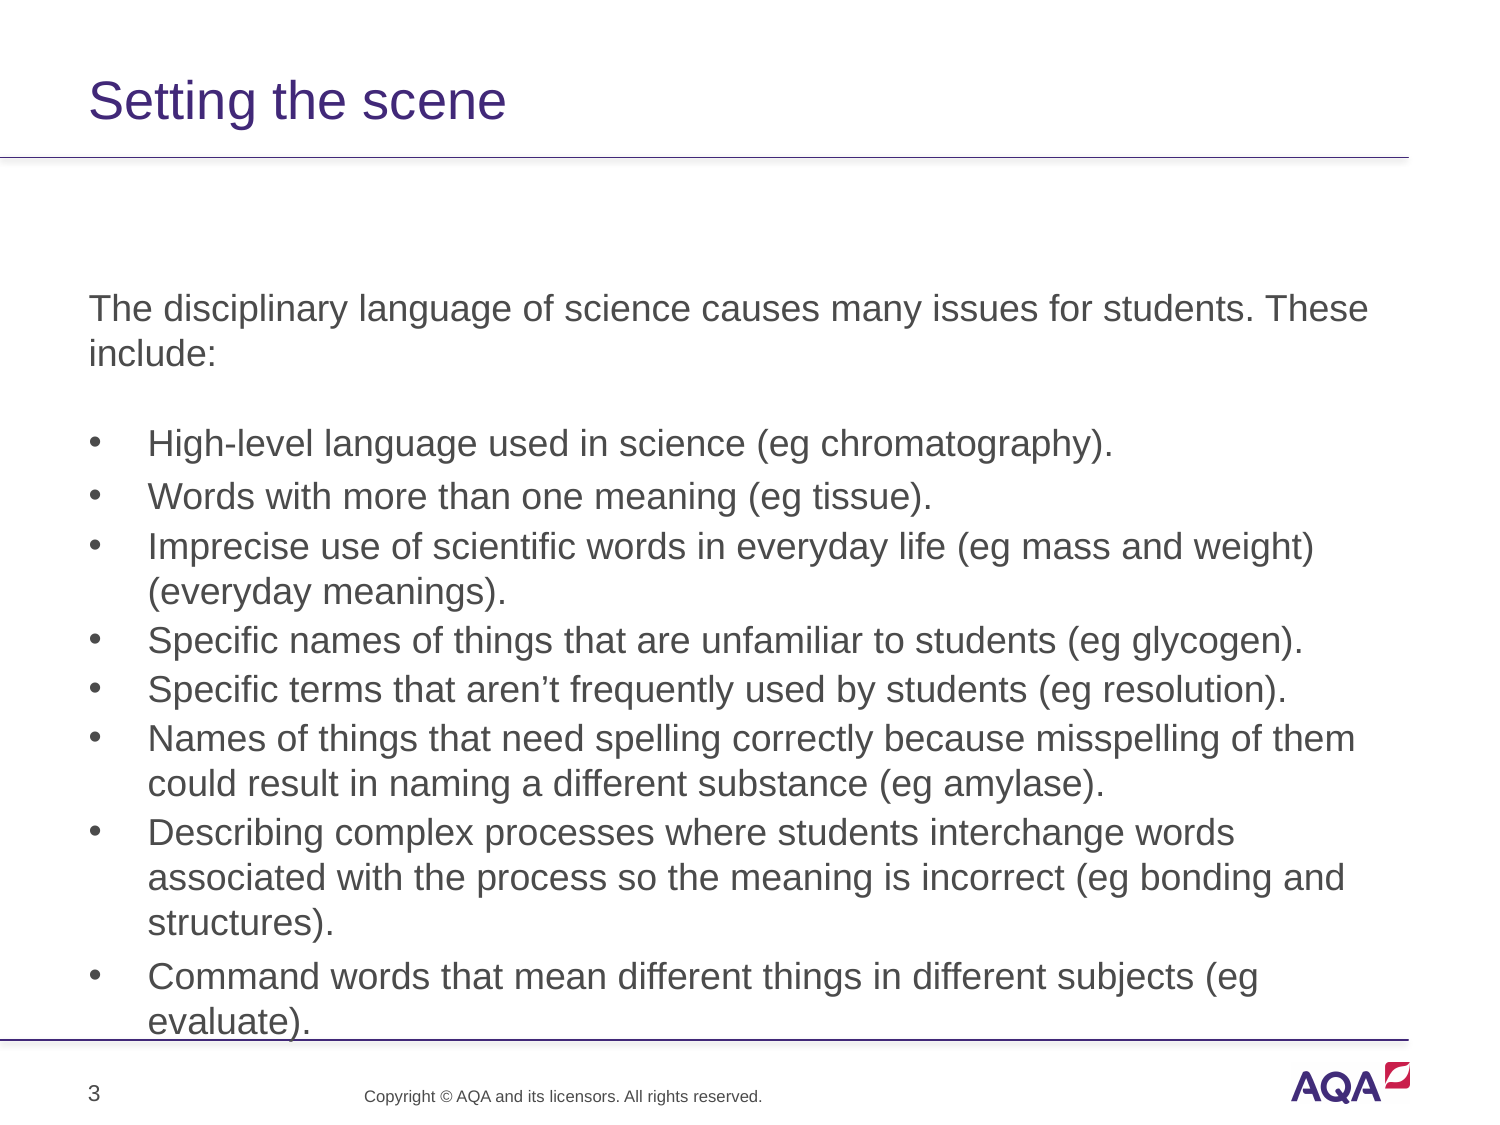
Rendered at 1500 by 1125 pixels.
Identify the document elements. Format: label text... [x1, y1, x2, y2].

picture [1291, 1062, 1410, 1104]
slide_number 3 [72, 1062, 188, 1123]
title Setting the scene [88, 72, 1409, 144]
list The disciplinary language of science causes many issues for students. These include: High-level language used in science (eg chromatography). Words with more than one meaning (eg tissue). Imprecise use of scientific words in everyday life (eg mass and weight) (everyday meanings). Specific names of things that are unfamiliar to students (eg glycogen). Specific terms that aren’t frequently used by students (eg resolution). Names of things that need spelling correctly because misspelling of them could result in naming a different substance (eg amylase). Describing complex processes where students interchange words associated with the process so the meaning is incorrect (eg bonding and structures). Command words that mean different things in different subjects (eg evaluate). [88, 284, 1409, 1007]
footer Copyright © AQA and its licensors. All rights reserved. [324, 1084, 764, 1124]
